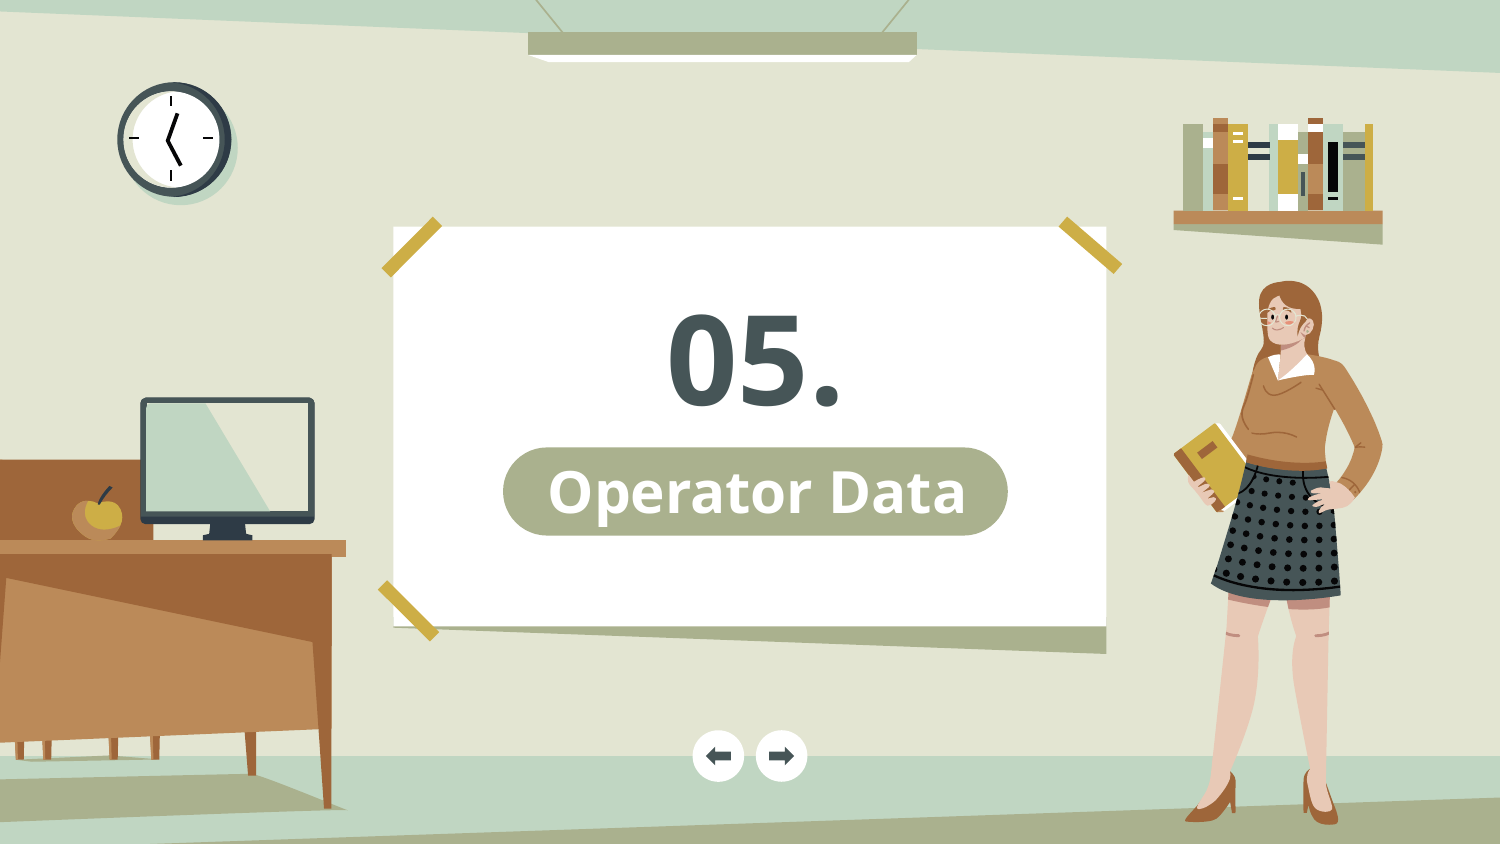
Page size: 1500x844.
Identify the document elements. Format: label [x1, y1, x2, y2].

text_box [1173, 280, 1383, 825]
text_box [1173, 117, 1383, 245]
text_box [769, 746, 795, 766]
text_box [117, 81, 239, 206]
text_box [377, 216, 1123, 655]
text_box [705, 746, 731, 766]
text_box [692, 730, 745, 782]
text_box [755, 730, 808, 782]
